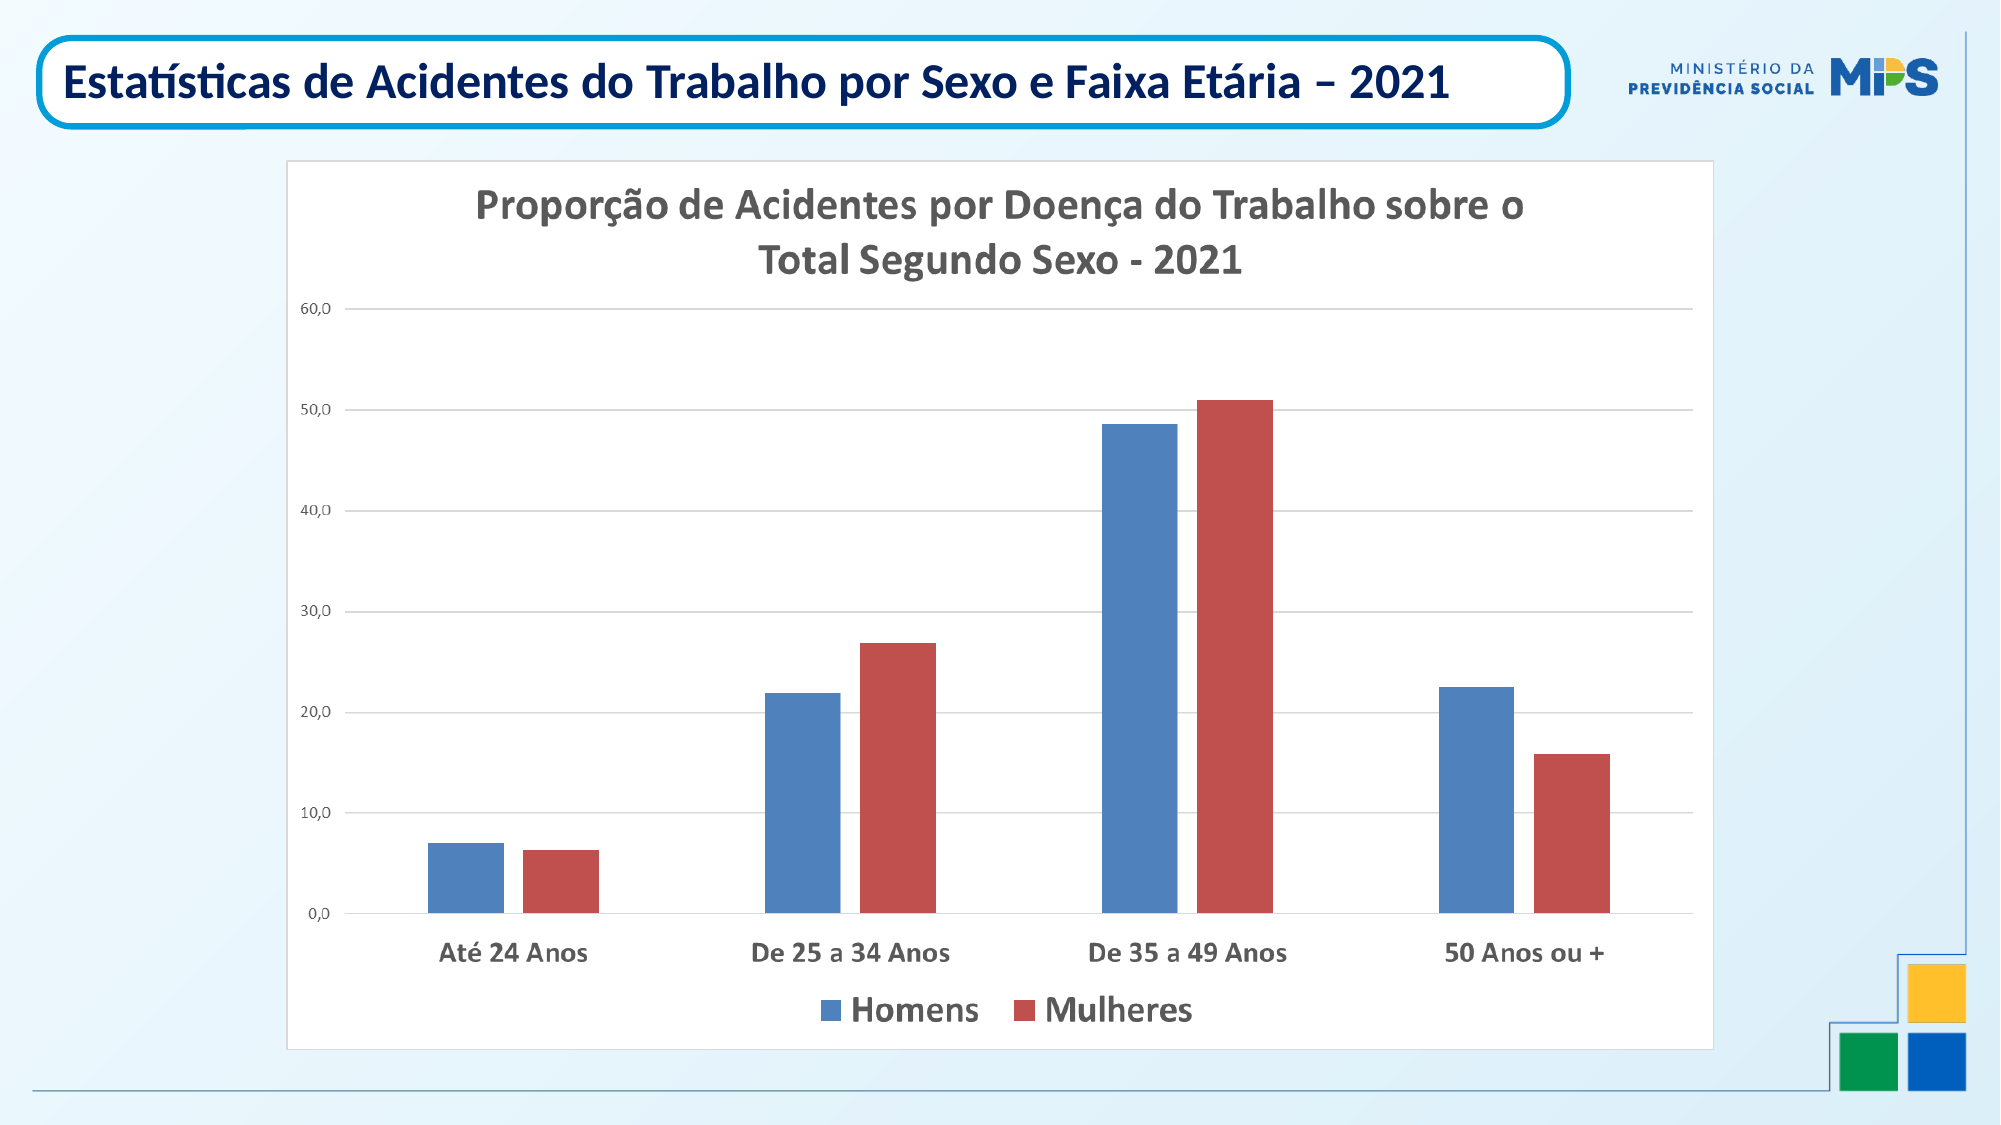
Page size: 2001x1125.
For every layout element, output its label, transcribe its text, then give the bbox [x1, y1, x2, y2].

picture [0, 0, 2000, 1125]
text_box Estatísticas de Acidentes do Trabalho por Sexo e Faixa Etária – 2021 [37, 35, 1570, 129]
